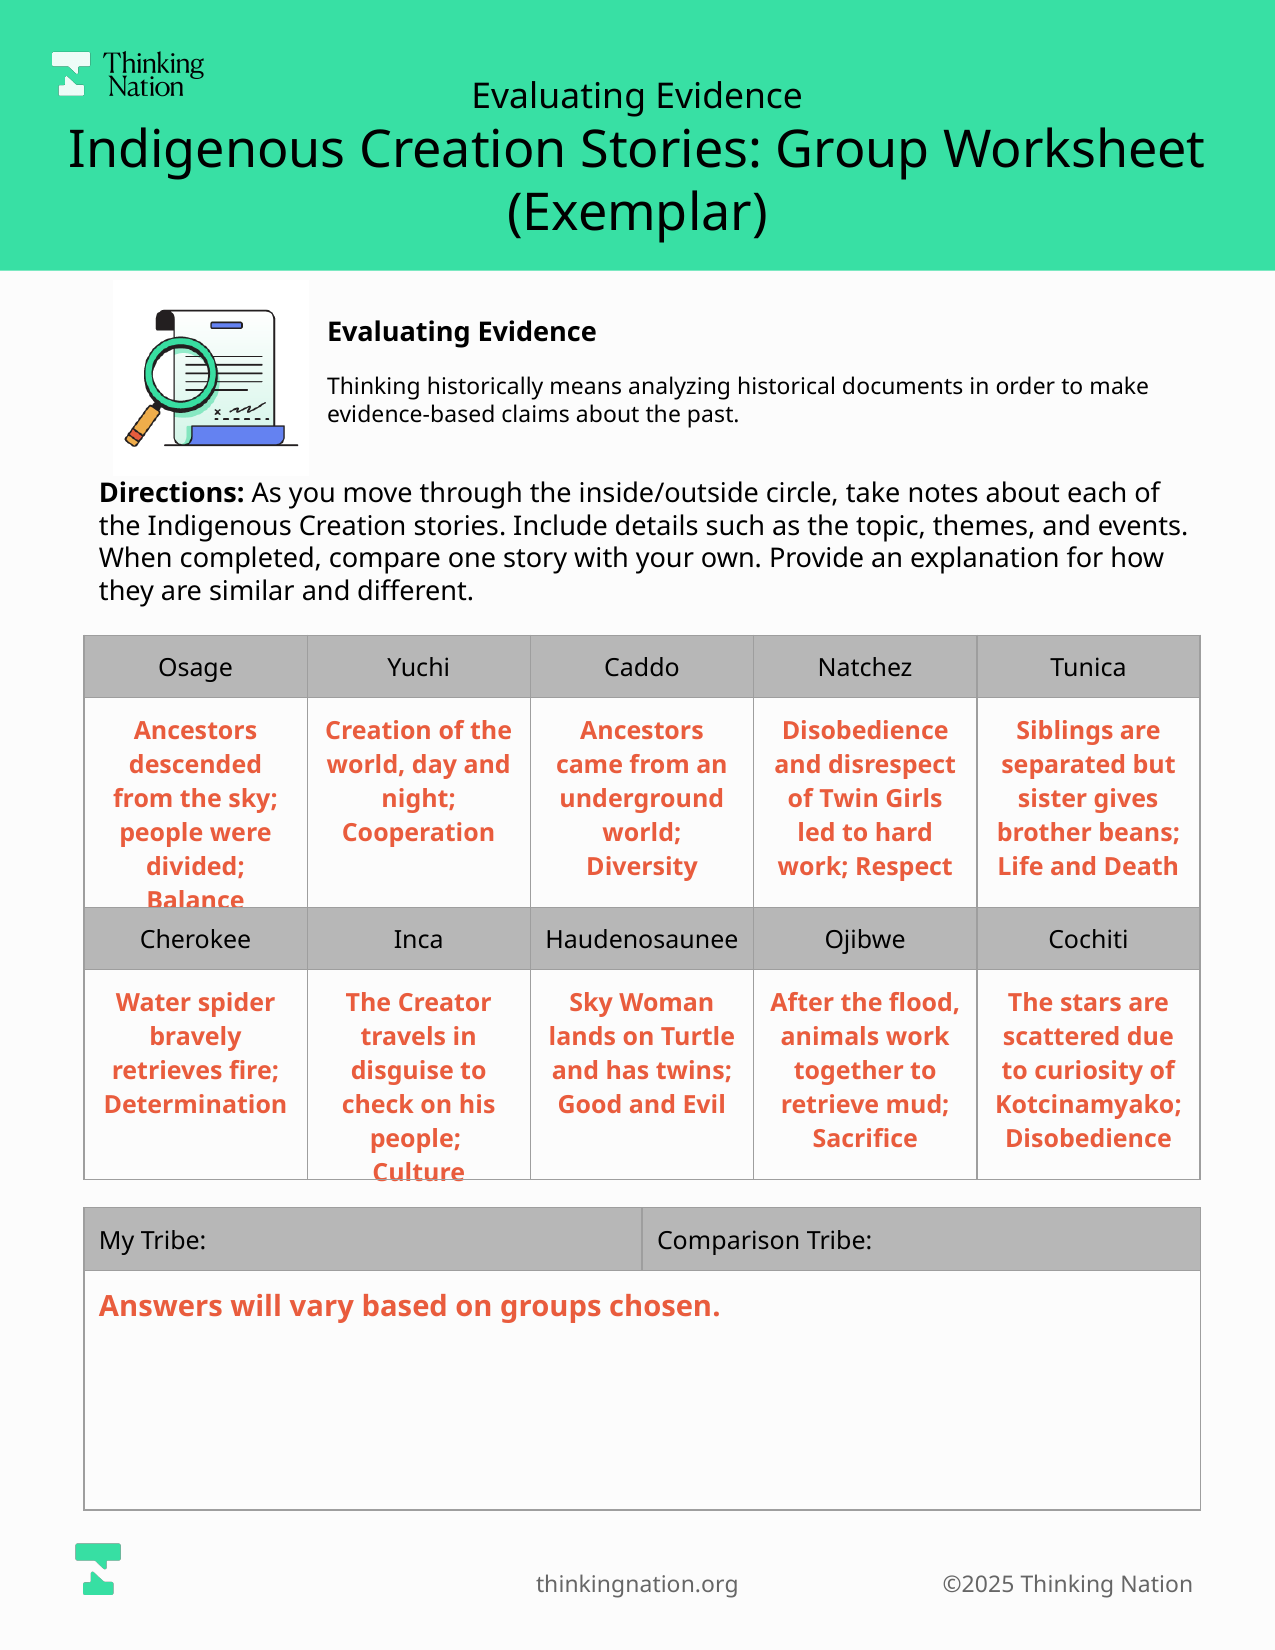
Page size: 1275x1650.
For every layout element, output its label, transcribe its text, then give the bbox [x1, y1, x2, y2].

table_cell Cochiti [978, 908, 1199, 969]
text_box thinkingnation.org [486, 1553, 789, 1605]
table_cell Inca [308, 908, 530, 969]
table_cell Creation of the world, day and night; Cooperation [308, 698, 530, 907]
table_cell Answers will vary based on groups chosen. [85, 1271, 1200, 1509]
table_header Tunica [978, 636, 1199, 697]
table_cell The stars are scattered due to curiosity of Kotcinamyako; Disobedience [978, 970, 1199, 1179]
table_cell The Creator travels in disguise to check on his people; Culture [308, 970, 530, 1179]
table_header Yuchi [308, 636, 530, 697]
table_header Comparison Tribe: [643, 1208, 1200, 1270]
text_box Evaluating Evidence Indigenous Creation Stories: Group Worksheet (Exemplar) [0, 0, 1275, 271]
table_header My Tribe: [85, 1208, 641, 1270]
text_box ©2025 Thinking Nation [907, 1553, 1210, 1605]
table_header Osage [85, 636, 307, 697]
table_cell Siblings are separated but sister gives brother beans; Life and Death [978, 698, 1199, 907]
table_header Caddo [531, 636, 753, 697]
table_cell Ancestors descended from the sky; people were divided; Balance [85, 698, 307, 907]
table_cell After the flood, animals work together to retrieve mud; Sacrifice [754, 970, 976, 1179]
table_header Natchez [754, 636, 976, 697]
table_cell Sky Woman lands on Turtle and has twins; Good and Evil [531, 970, 753, 1179]
table_cell Cherokee [85, 908, 307, 969]
picture [62, 1533, 134, 1605]
table_cell Haudenosaunee [531, 908, 753, 969]
table_cell Disobedience and disrespect of Twin Girls led to hard work; Respect [754, 698, 976, 907]
table_cell Ancestors came from an underground world; Diversity [531, 698, 753, 907]
picture [35, 37, 210, 110]
table_cell Ojibwe [754, 908, 976, 969]
picture [113, 280, 309, 476]
text_box Evaluating Evidence Thinking historically means analyzing historical documents in order to make evidence-based claims about the past. [313, 295, 1201, 436]
table_cell Water spider bravely retrieves fire; Determination [85, 970, 307, 1179]
text_box Directions: As you move through the inside/outside circle, take notes about each of the Indigenous Creation stories. Include details such as the topic, themes, and events. When completed, compare one story with your own. Provide an explanation for how they are similar and different. [83, 460, 1210, 621]
